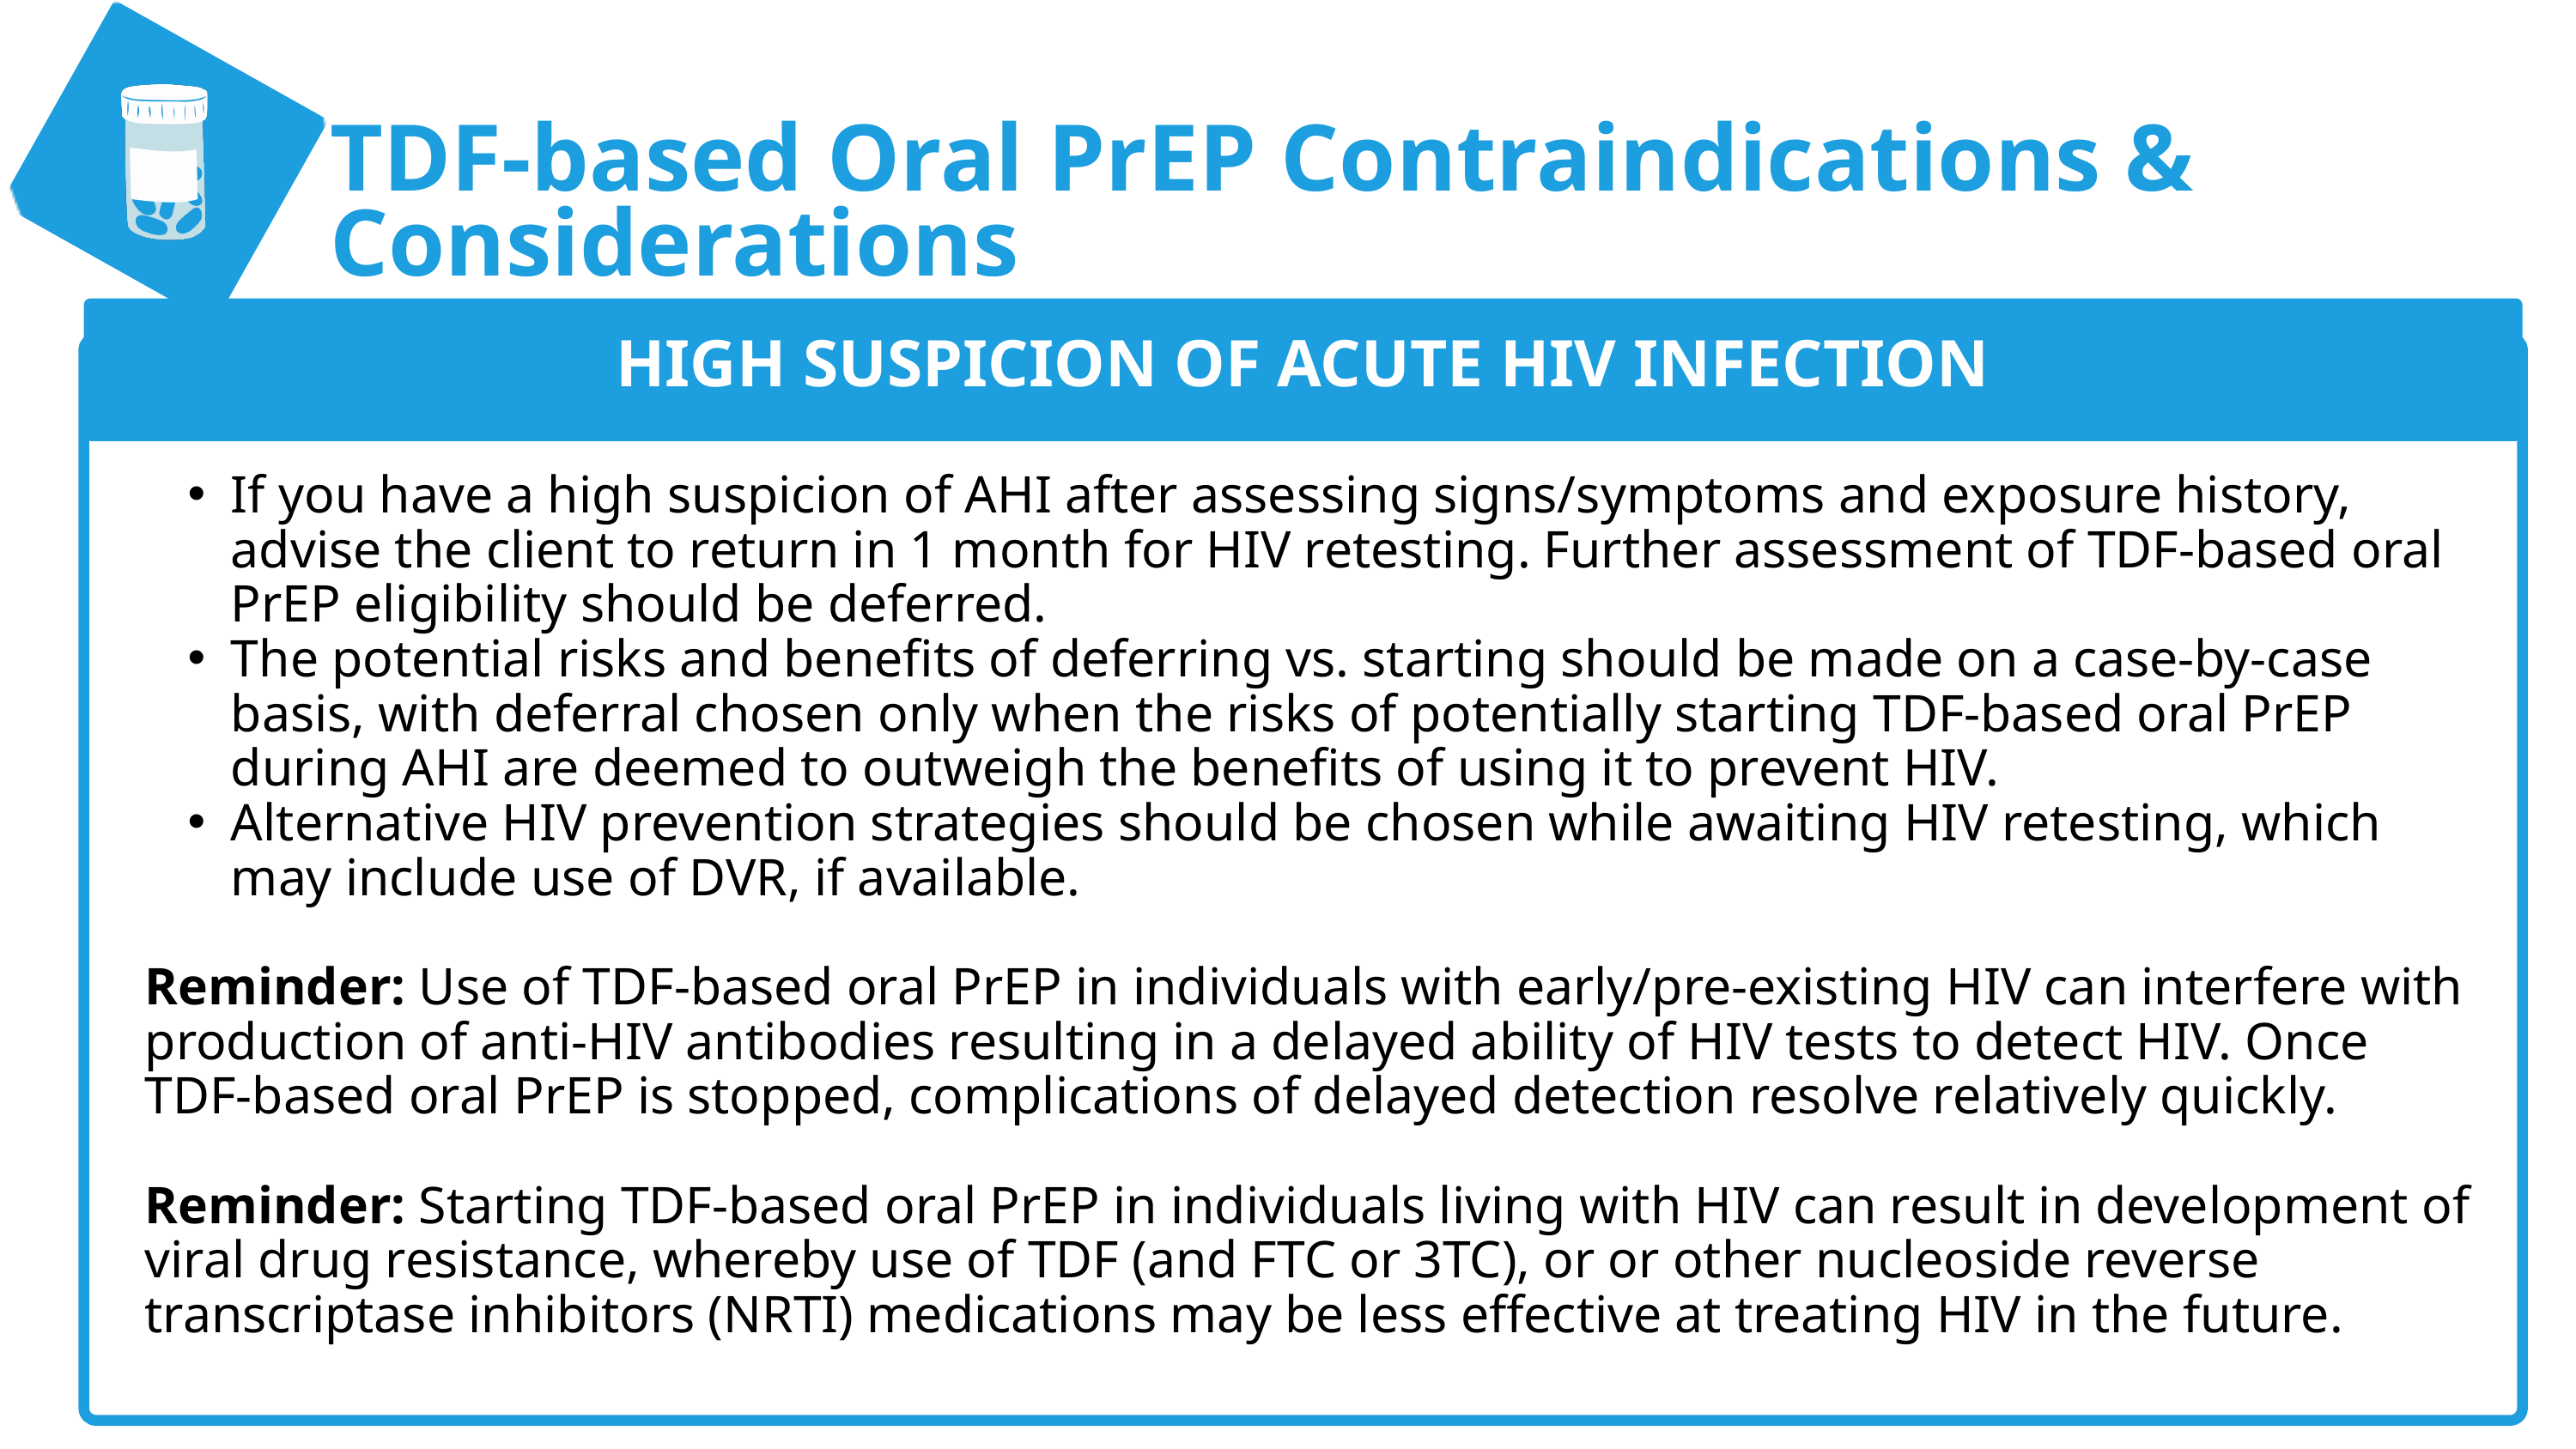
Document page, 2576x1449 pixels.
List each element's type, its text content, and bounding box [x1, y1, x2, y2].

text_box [0, 0, 329, 324]
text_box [83, 298, 2523, 441]
text_box TDF-based Oral PrEP Contraindications & Considerations [332, 124, 2475, 294]
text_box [83, 449, 2523, 1421]
